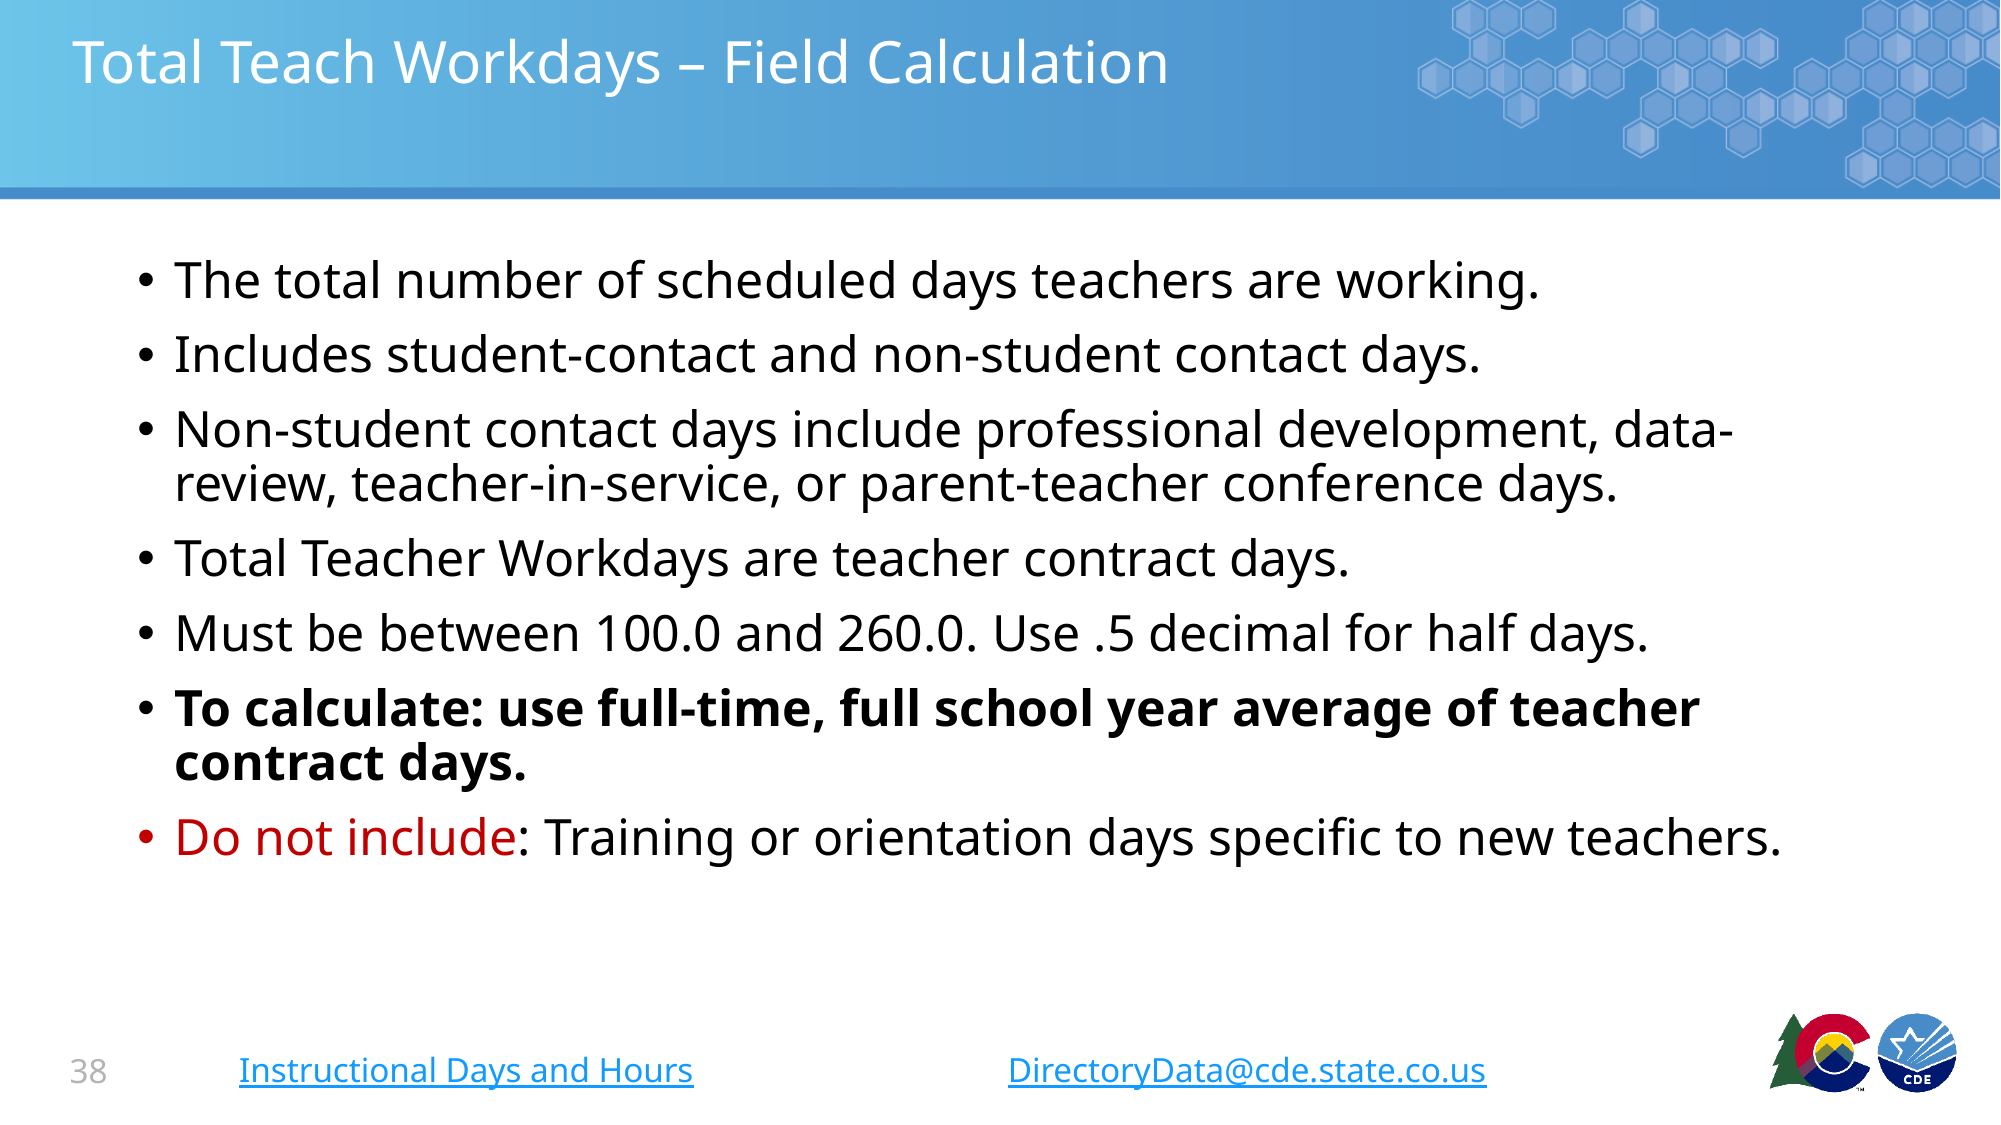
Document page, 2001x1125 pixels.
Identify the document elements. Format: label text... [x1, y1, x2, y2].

slide_number 38 [54, 1042, 191, 1103]
picture [0, 0, 2000, 200]
title Total Teach Workdays – Field Calculation [72, 33, 1396, 182]
list DirectoryData@cde.state.co.us [992, 1042, 1714, 1103]
list Instructional Days and Hours [224, 1042, 960, 1103]
picture [1768, 1012, 1957, 1093]
list The total number of scheduled days teachers are working. Includes student-contact and non-student contact days. Non-student contact days include professional development, data-review, teacher-in-service, or parent-teacher conference days. Total Teacher Workdays are teacher contract days. Must be between 100.0 and 260.0. Use .5 decimal for half days. To calculate: use full-time, full school year average of teacher contract days. Do not include: Training or orientation days specific to new teachers. [137, 254, 1863, 969]
